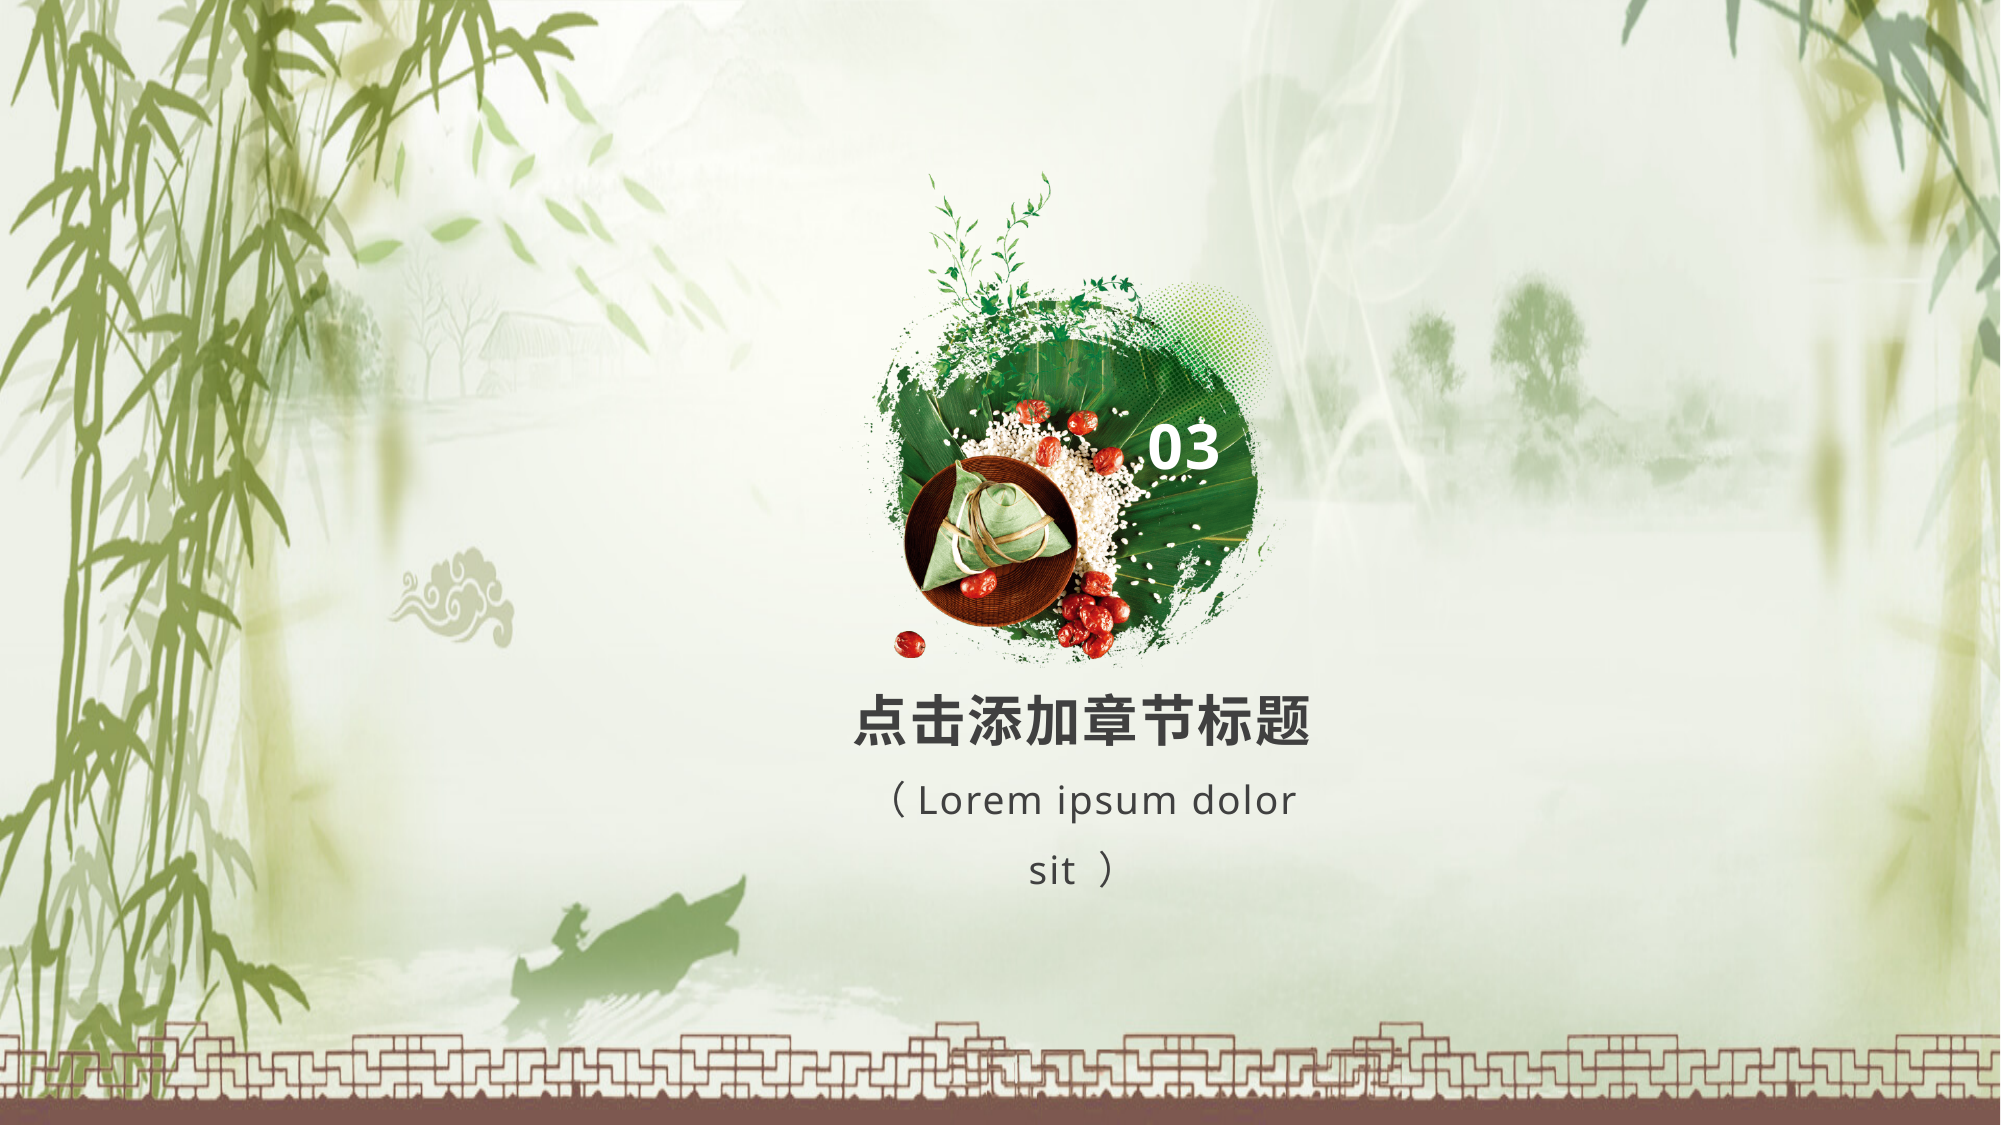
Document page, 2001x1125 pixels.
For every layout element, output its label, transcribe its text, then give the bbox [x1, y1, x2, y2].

text_box 点击添加章节标题（Lorem ipsum dolor sit ） [795, 645, 1371, 900]
picture [0, 0, 2001, 1125]
